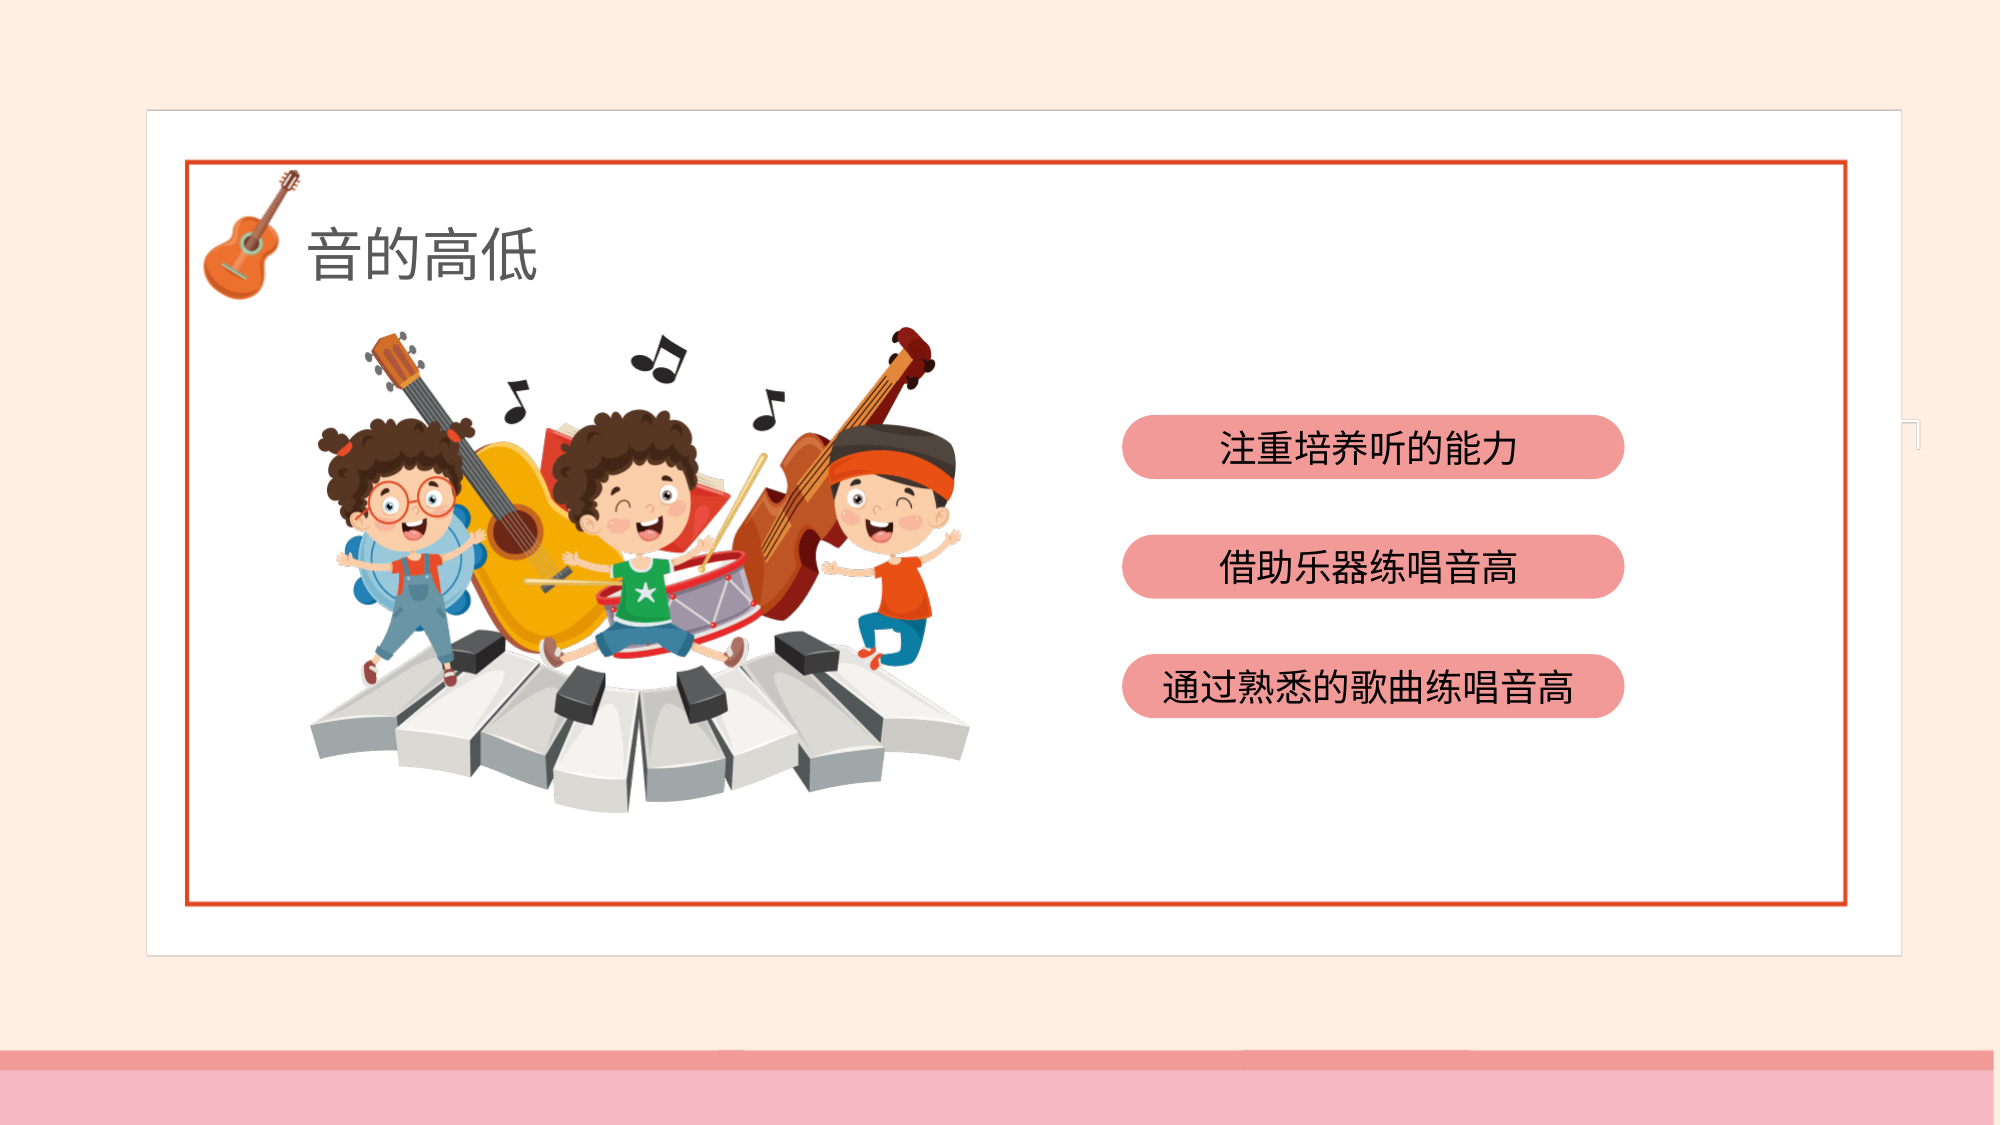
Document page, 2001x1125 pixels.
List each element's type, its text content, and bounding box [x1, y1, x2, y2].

text_box 通过熟悉的歌曲练唱音高 [1121, 653, 1626, 720]
picture [0, 1035, 1994, 1125]
text_box 借助乐器练唱音高 [1121, 533, 1626, 600]
text_box 注重培养听的能力 [1121, 413, 1626, 481]
picture [107, 40, 1926, 1014]
text_box 音的高低 [346, 210, 987, 296]
